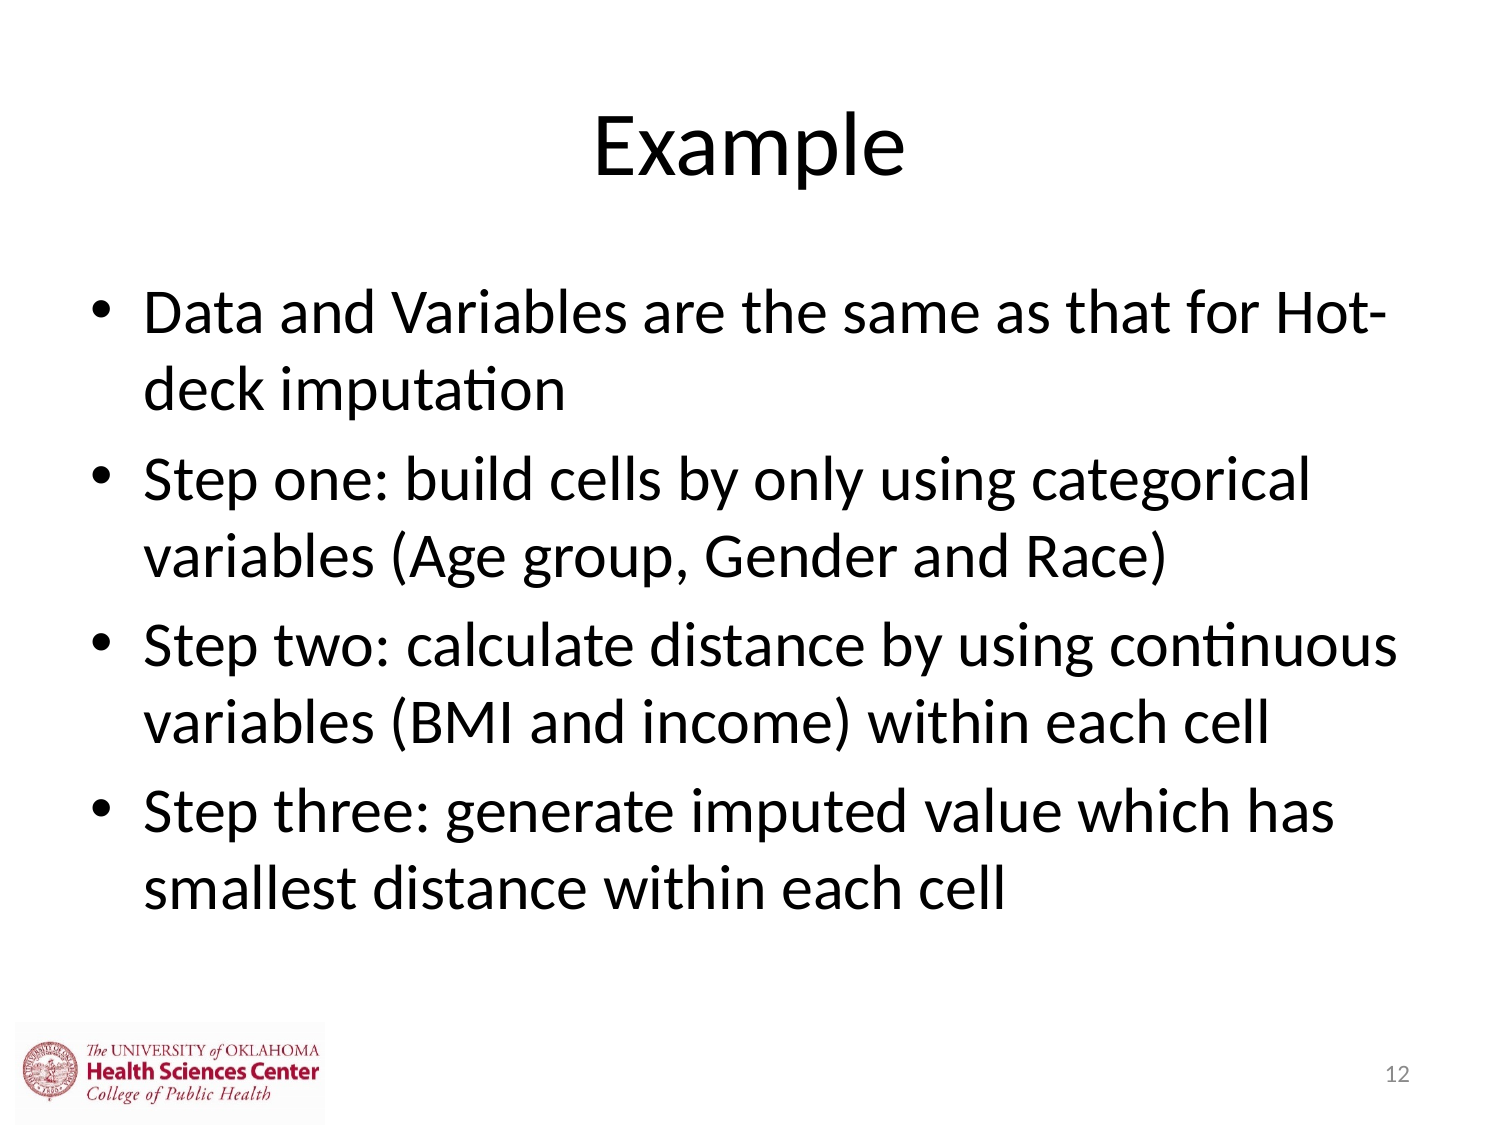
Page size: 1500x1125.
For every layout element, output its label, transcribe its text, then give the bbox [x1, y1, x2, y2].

title Example [75, 45, 1425, 233]
picture [15, 1022, 325, 1125]
list Data and Variables are the same as that for Hot-deck imputation Step one: build cells by only using categorical variables (Age group, Gender and Race) Step two: calculate distance by using continuous variables (BMI and income) within each cell Step three: generate imputed value which has smallest distance within each cell [75, 262, 1425, 1005]
slide_number 12 [1074, 1042, 1425, 1103]
